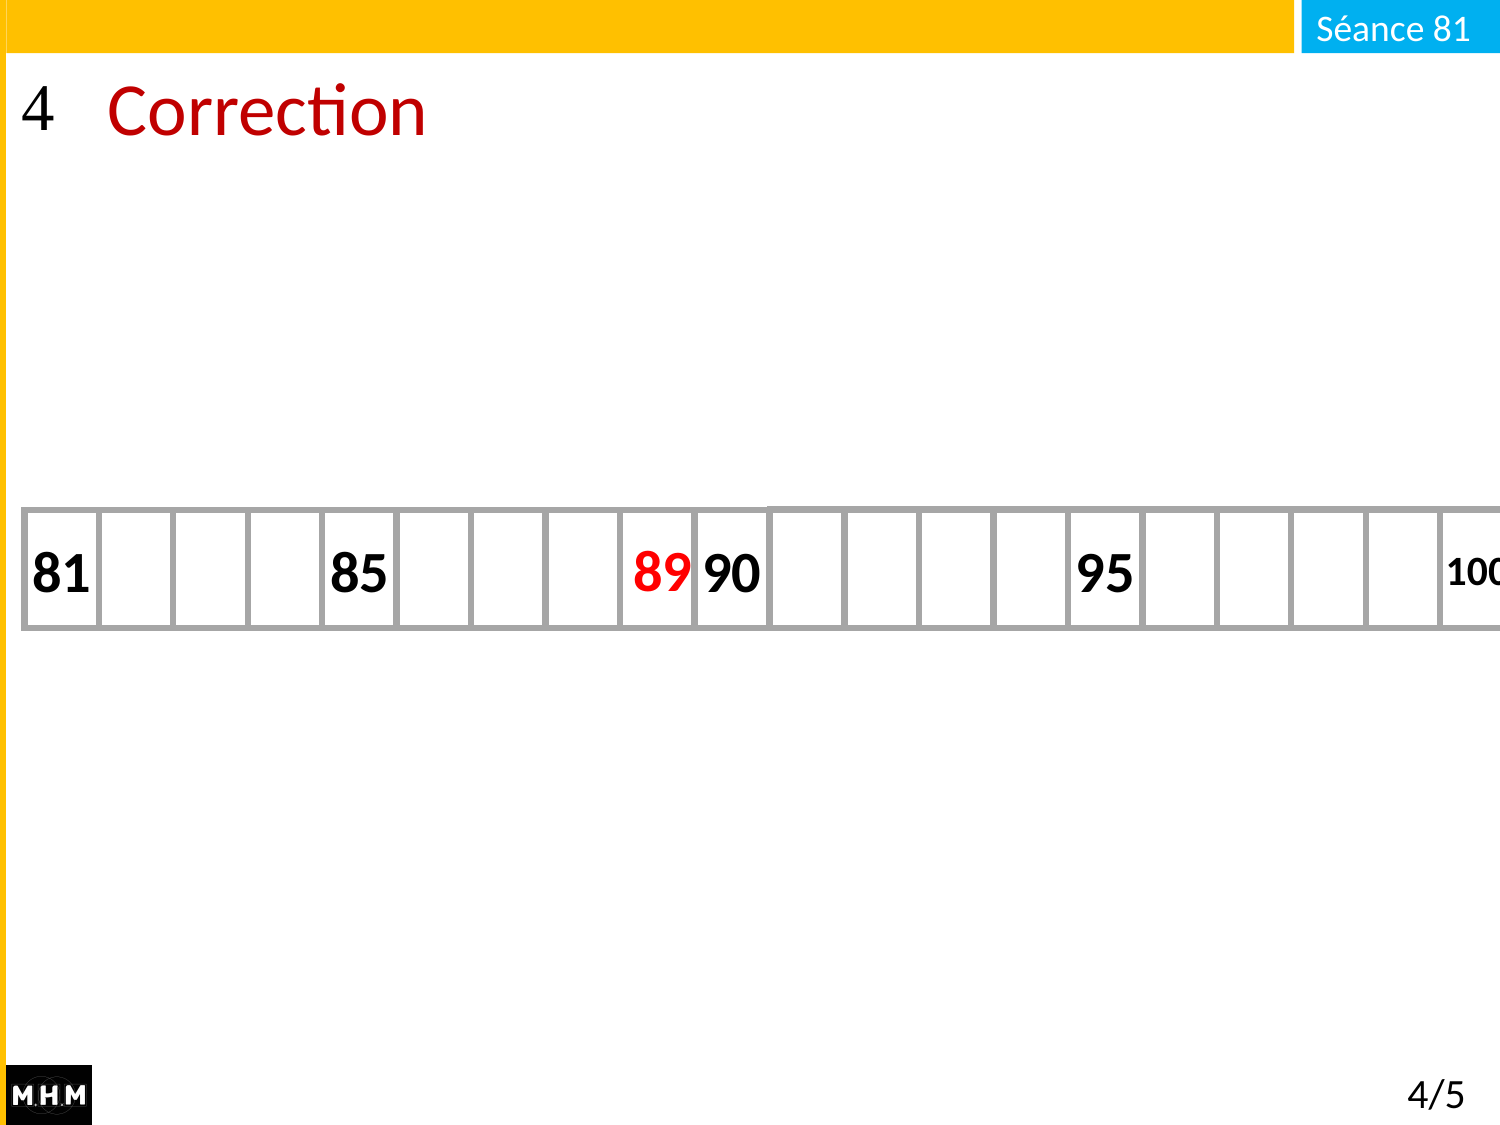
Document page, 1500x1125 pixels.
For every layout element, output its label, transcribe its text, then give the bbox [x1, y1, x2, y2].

title Correction [92, 29, 1387, 192]
list 4/5 [1373, 1064, 1500, 1125]
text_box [24, 509, 769, 629]
picture [6, 1065, 92, 1125]
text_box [770, 509, 1500, 629]
